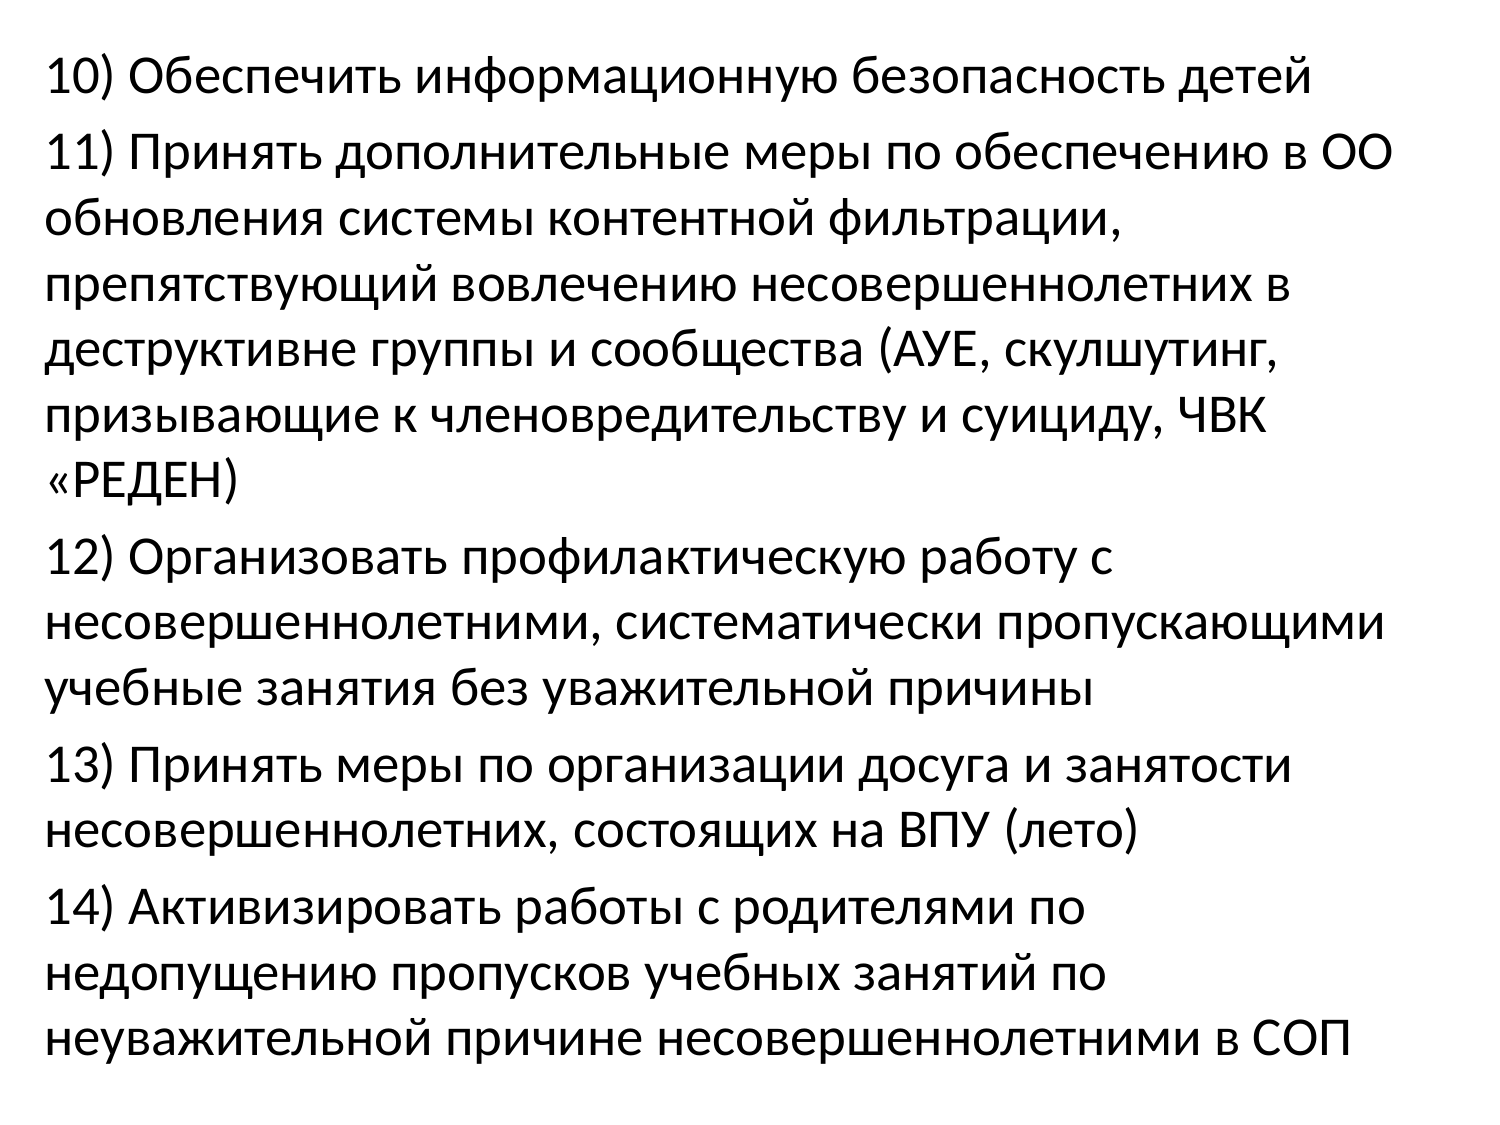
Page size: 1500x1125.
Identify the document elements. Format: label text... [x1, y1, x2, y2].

list 10) Обеспечить информационную безопасность детей 11) Принять дополнительные меры по обеспечению в ОО обновления системы контентной фильтрации, препятствующий вовлечению несовершеннолетних в деструктивне группы и сообщества (АУЕ, скулшутинг, призывающие к членовредительству и суициду, ЧВК «РЕДЕН) 12) Организовать профилактическую работу с несовершеннолетними, систематически пропускающими учебные занятия без уважительной причины 13) Принять меры по организации досуга и занятости несовершеннолетних, состоящих на ВПУ (лето) 14) Активизировать работы с родителями по недопущению пропусков учебных занятий по неуважительной причине несовершеннолетними в СОП [29, 30, 1447, 1094]
